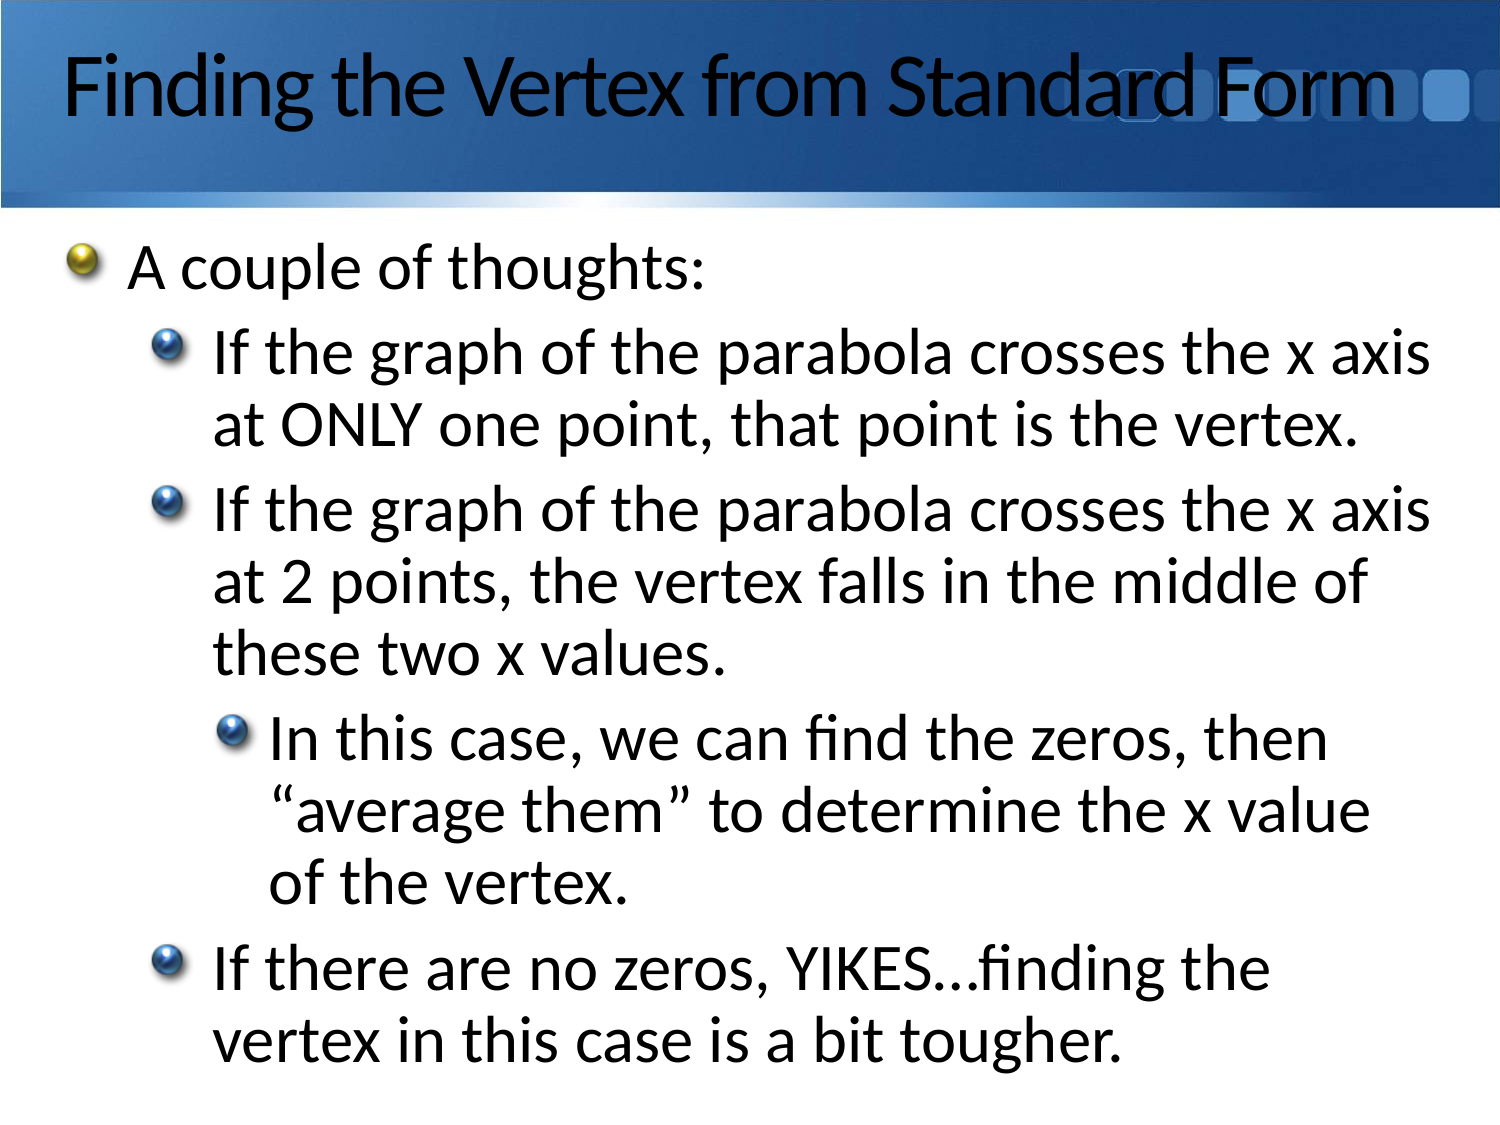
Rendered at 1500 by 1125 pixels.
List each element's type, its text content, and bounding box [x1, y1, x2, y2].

list A couple of thoughts: If the graph of the parabola crosses the x axis at ONLY one point, that point is the vertex. If the graph of the parabola crosses the x axis at 2 points, the vertex falls in the middle of these two x values. In this case, we can find the zeros, then “average them” to determine the x value of the vertex. If there are no zeros, YIKES…finding the vertex in this case is a bit tougher. [62, 231, 1438, 595]
picture [0, 0, 1500, 1125]
title Finding the Vertex from Standard Form [62, 37, 1438, 147]
